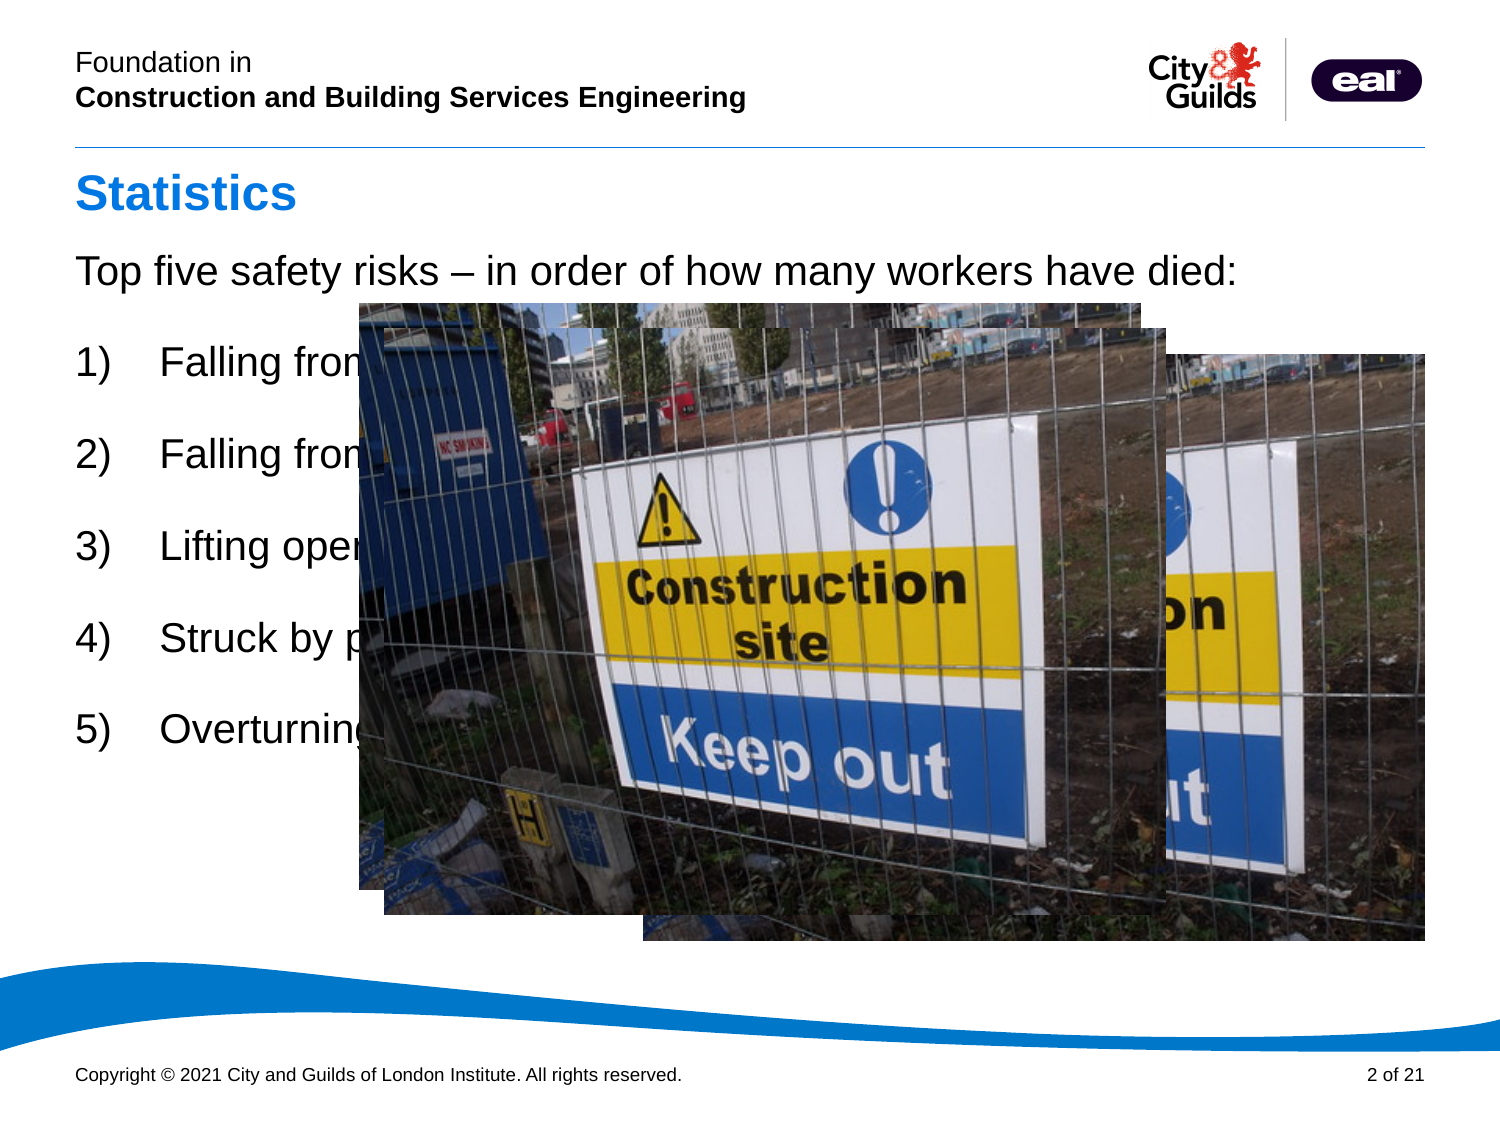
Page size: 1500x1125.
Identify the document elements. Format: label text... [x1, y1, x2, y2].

picture [359, 303, 1426, 941]
picture [1149, 38, 1422, 121]
list Top five safety risks – in order of how many workers have died: Falling from height – fall from a ladder Falling from height – fall through a fragile roof Lifting operations Struck by plant Overturning plant [74, 243, 1273, 941]
title Statistics [74, 160, 1273, 221]
